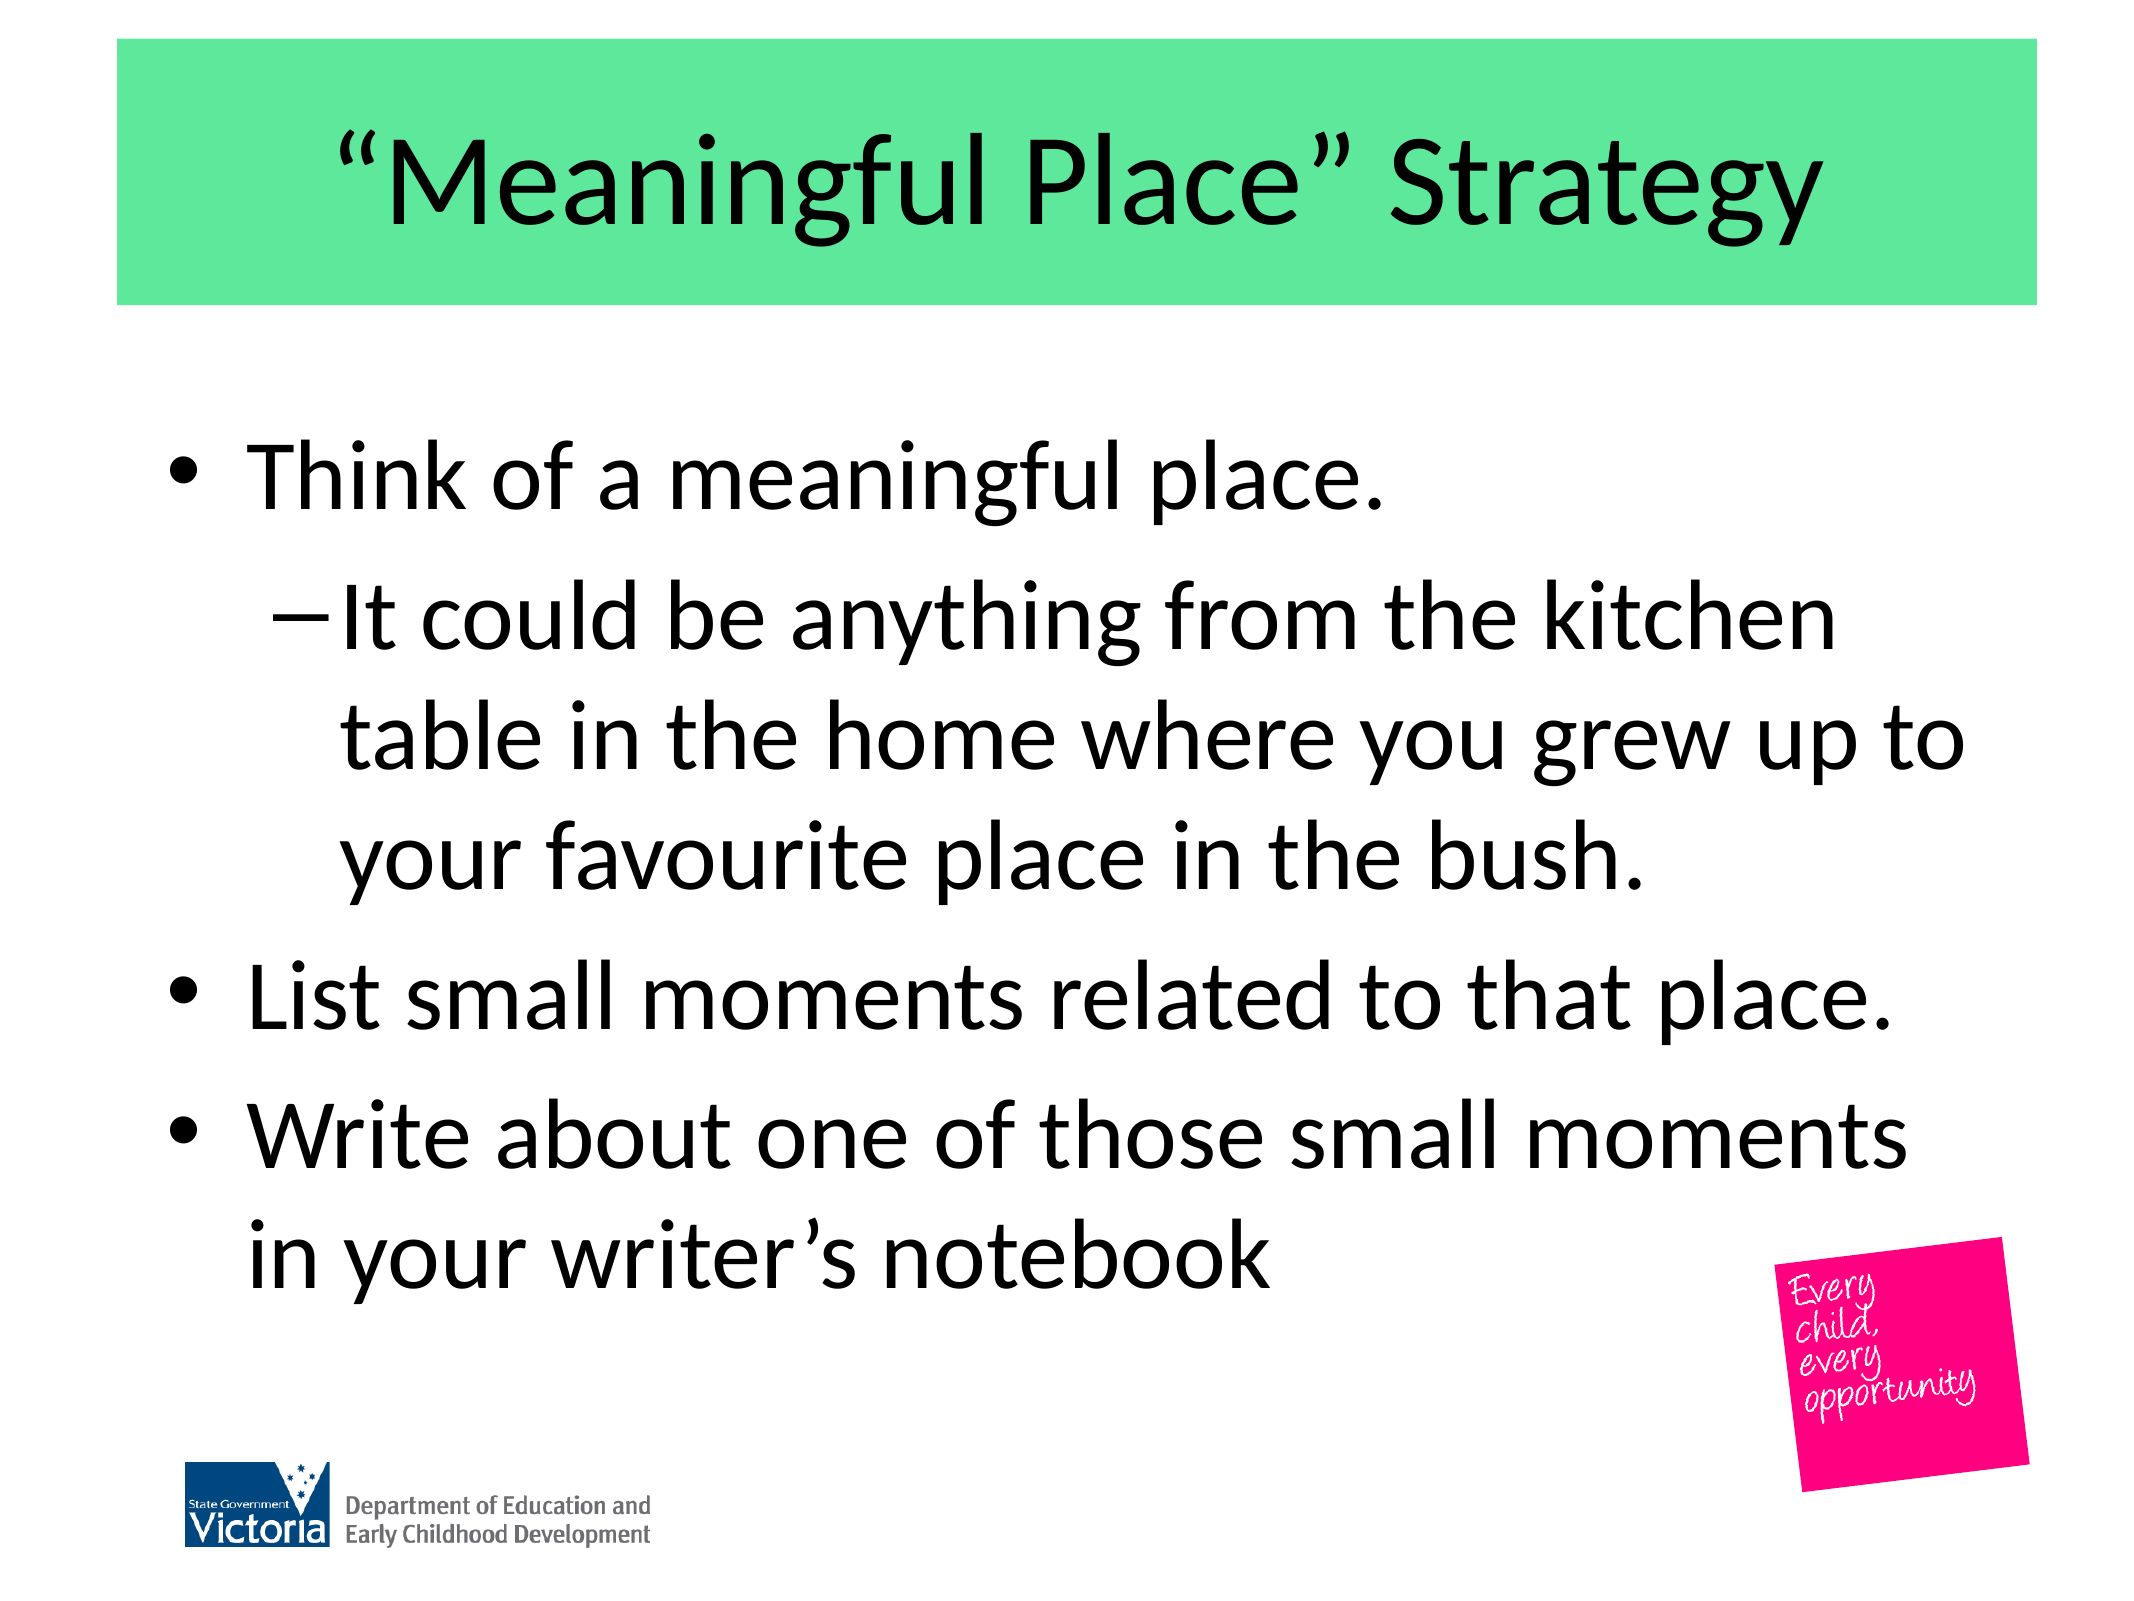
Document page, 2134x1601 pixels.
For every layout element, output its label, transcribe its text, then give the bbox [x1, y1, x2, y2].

title “Meaningful Place” Strategy [116, 38, 2038, 306]
picture [1795, 1430, 2030, 1493]
list Think of a meaningful place. It could be anything from the kitchen table in the home where you grew up to your favourite place in the bush. List small moments related to that place. Write about one of those small moments in your writer’s notebook [144, 398, 2027, 1430]
picture [185, 1462, 650, 1548]
